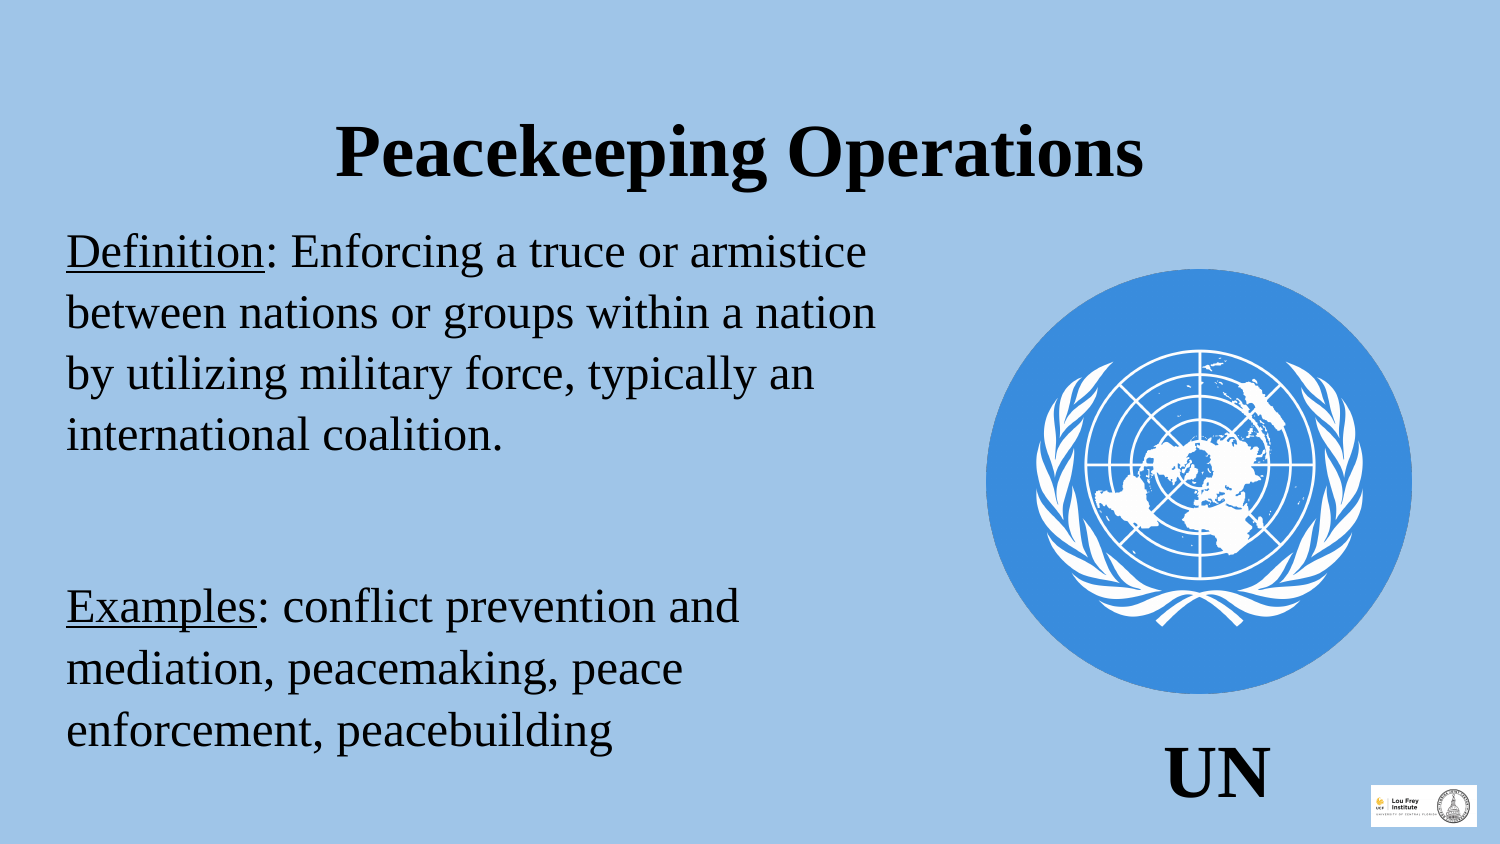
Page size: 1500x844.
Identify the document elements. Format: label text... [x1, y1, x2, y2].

picture [1371, 785, 1478, 827]
text_box UN [971, 693, 1464, 828]
picture [986, 269, 1412, 695]
title Peacekeeping Operations [51, 72, 1449, 167]
list Definition: Enforcing a truce or armistice between nations or groups within a nation by utilizing military force, typically an international coalition. Examples: conflict prevention and mediation, peacemaking, peace enforcement, peacebuilding [51, 201, 925, 762]
